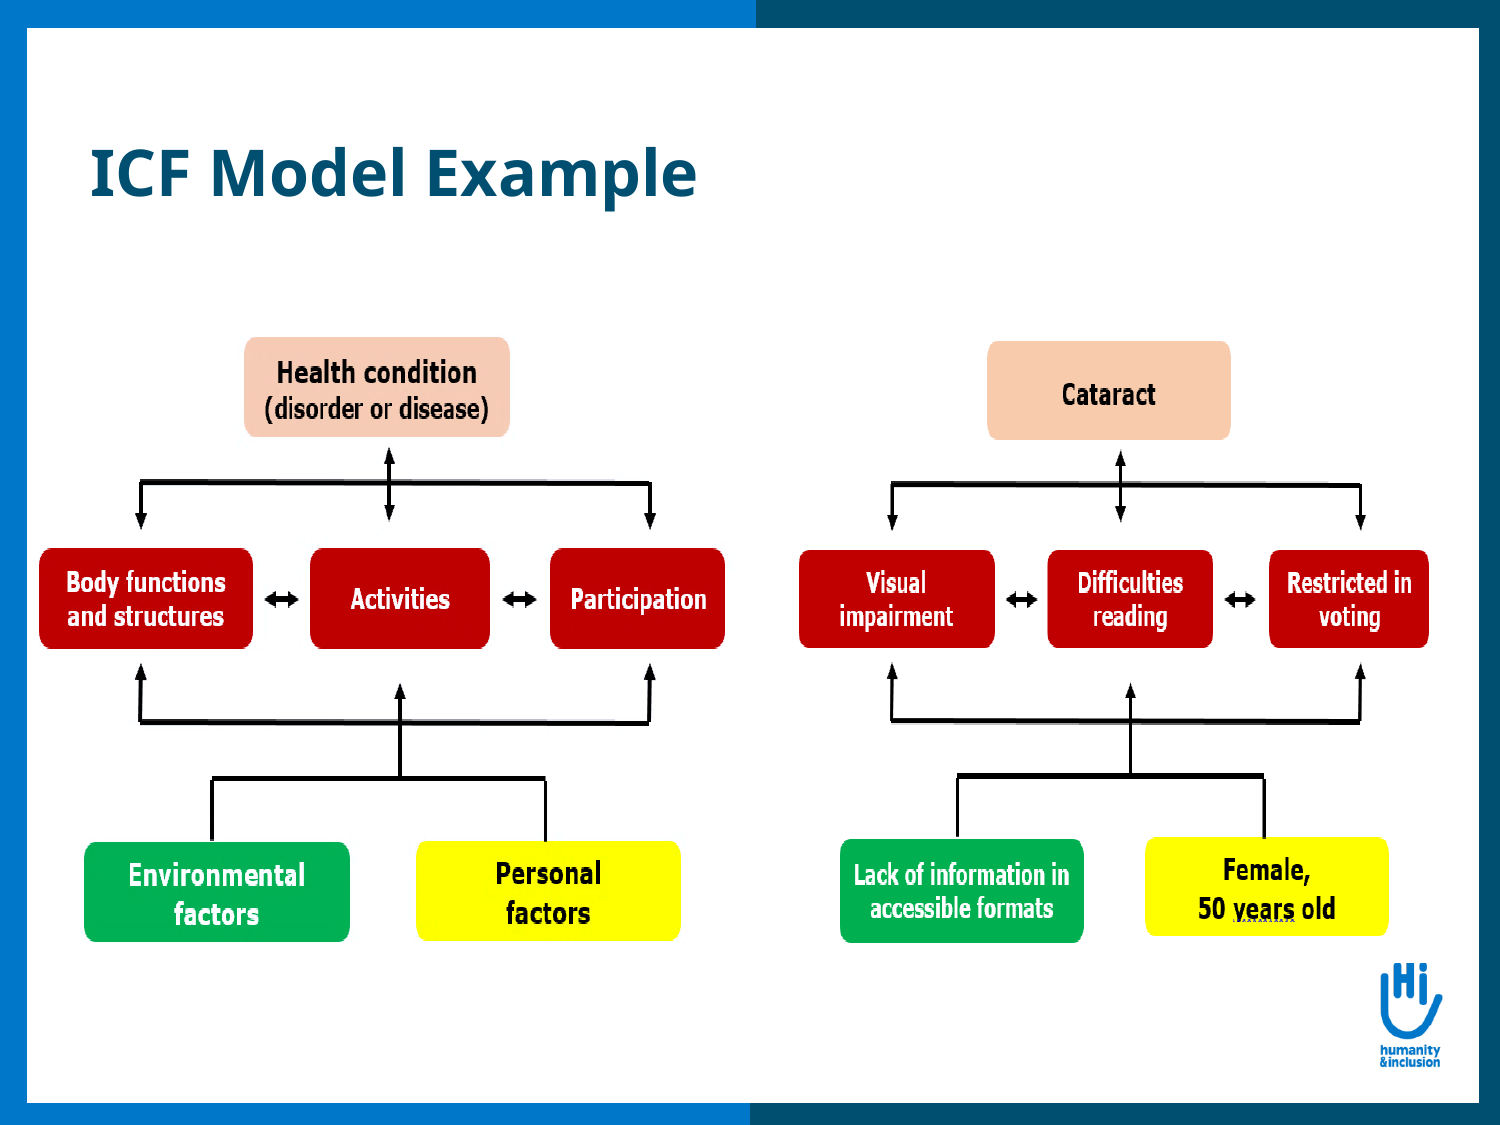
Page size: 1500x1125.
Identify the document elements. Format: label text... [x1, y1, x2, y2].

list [37, 324, 737, 963]
picture [788, 324, 1451, 1078]
title ICF Model Example [78, 80, 1420, 262]
